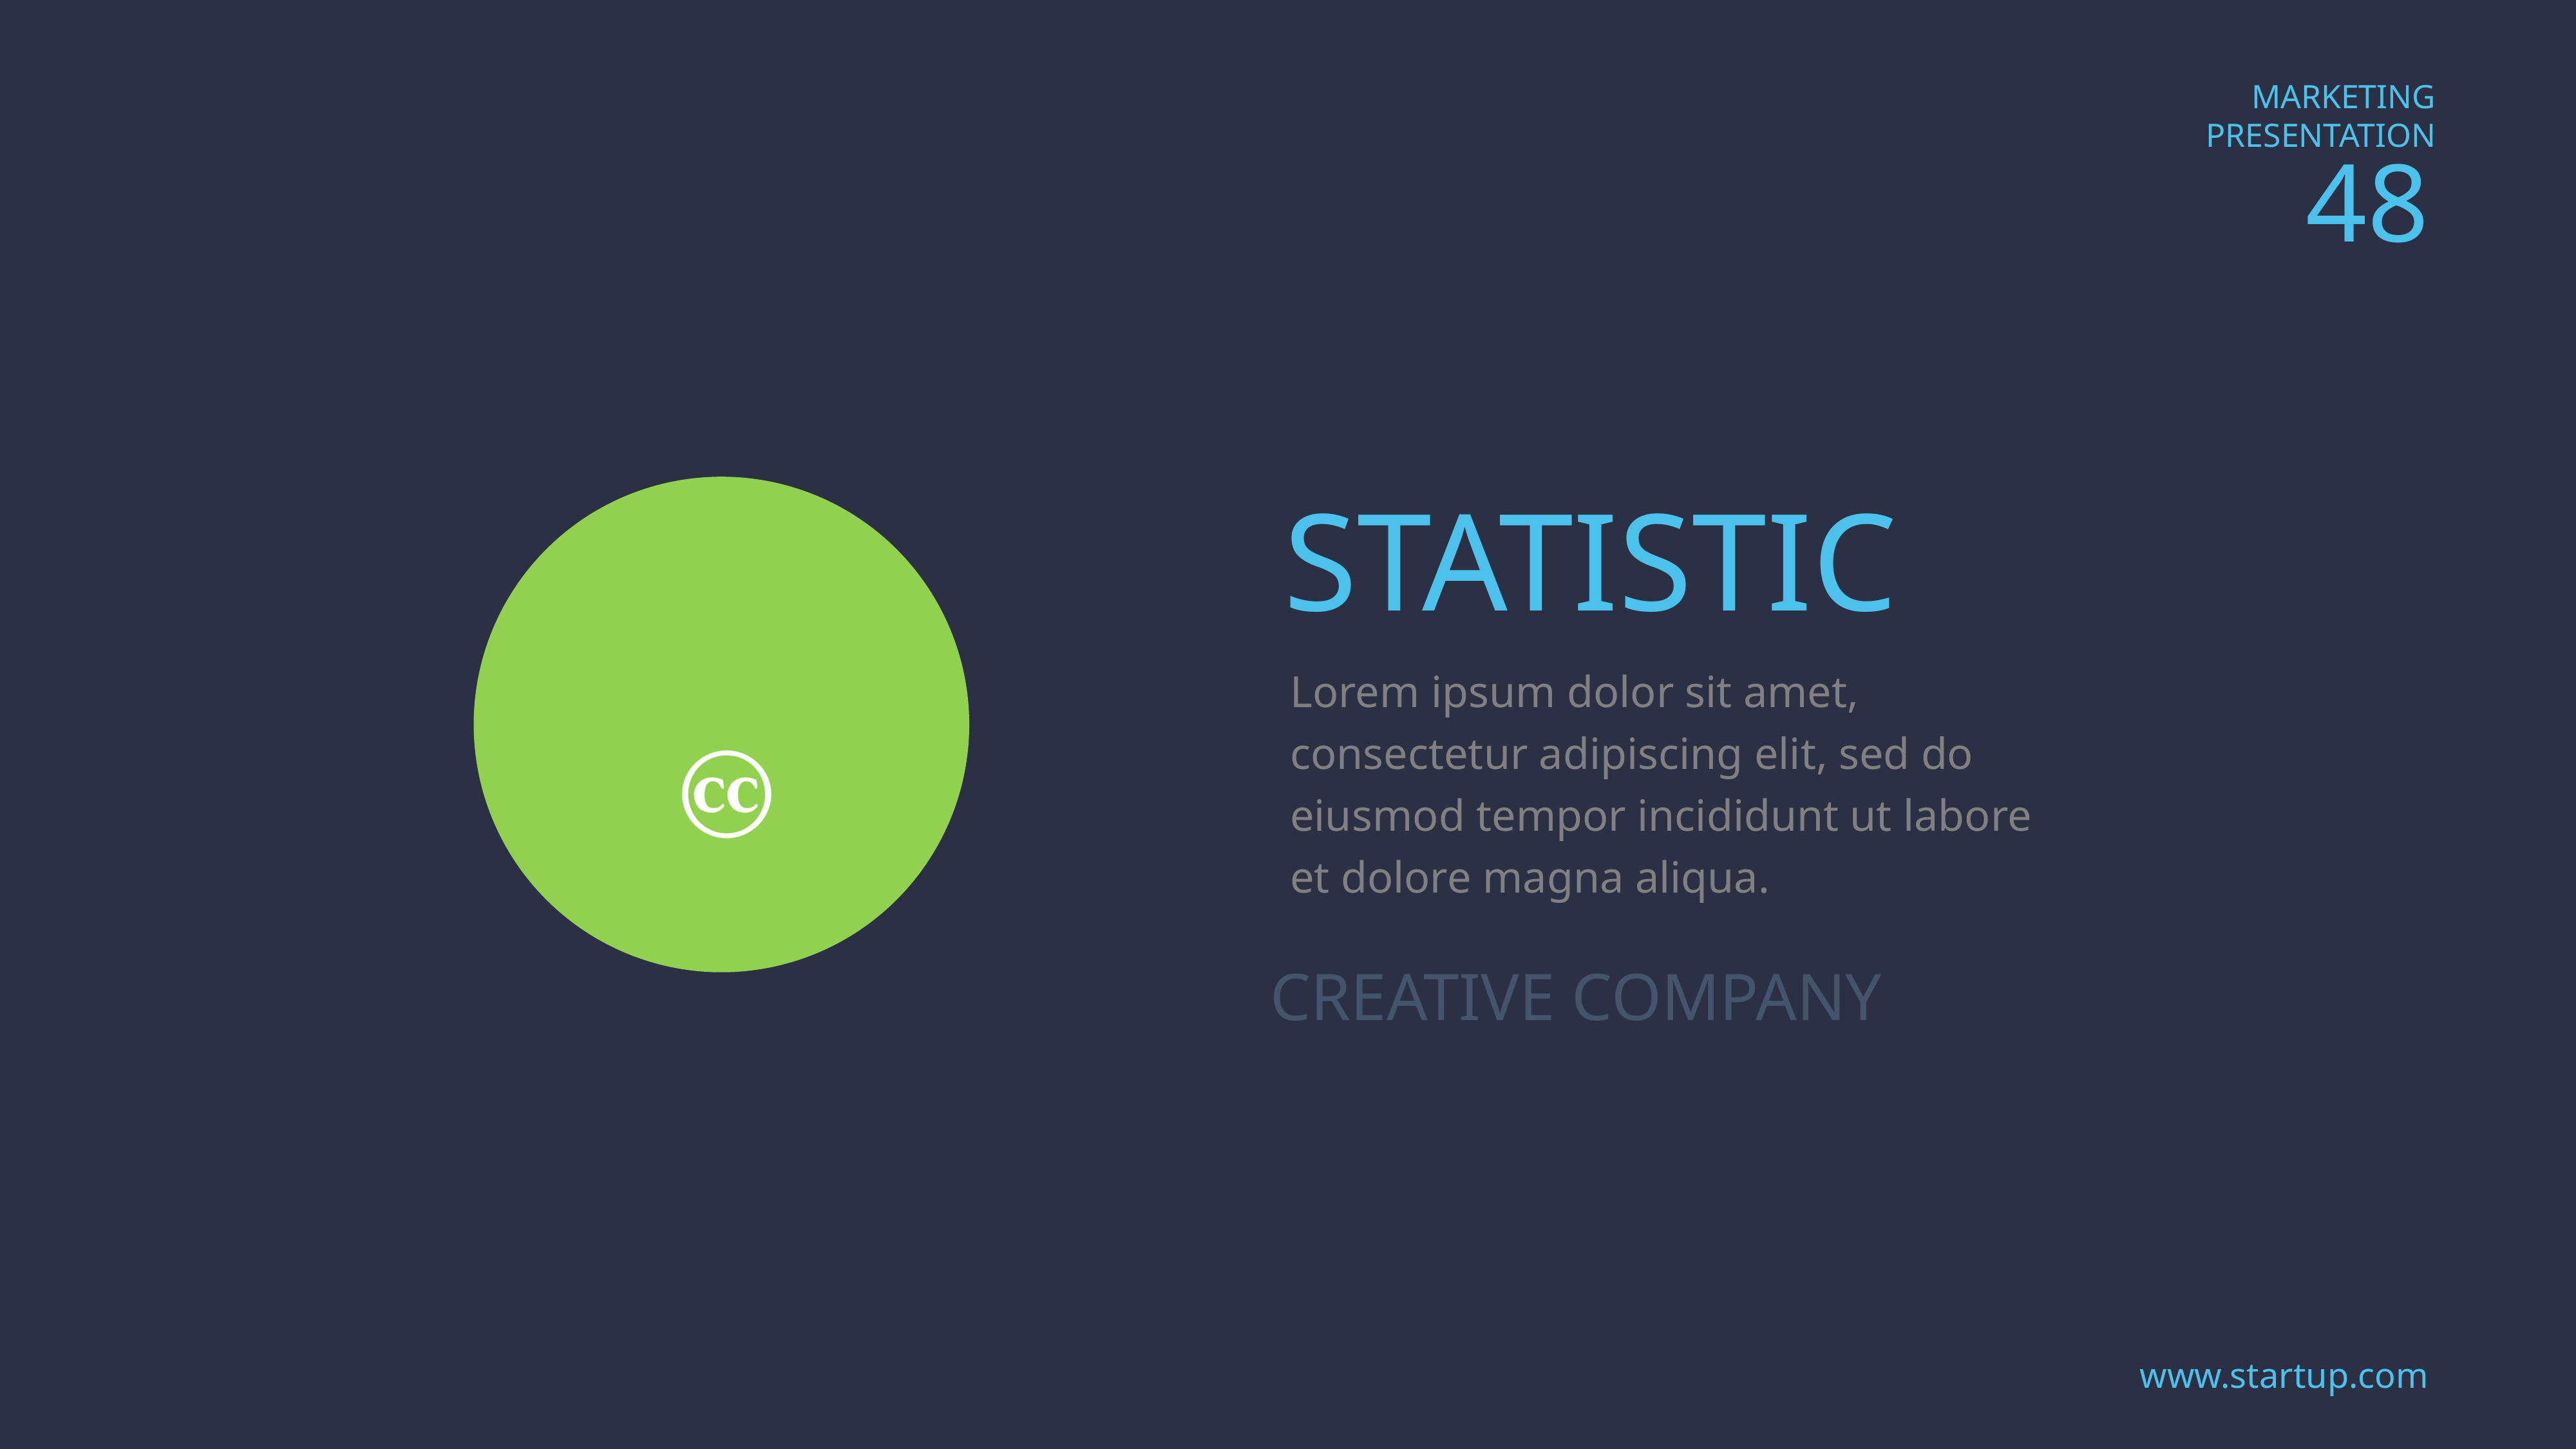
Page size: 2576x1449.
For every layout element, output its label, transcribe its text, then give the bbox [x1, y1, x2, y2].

text_box CREATIVE COMPANY [1270, 955, 1883, 1034]
text_box Lorem ipsum dolor sit amet, consectetur adipiscing elit, sed do eiusmod tempor incididunt ut labore et dolore magna aliqua. [1290, 654, 2078, 902]
text_box STATISTIC [1283, 476, 1897, 638]
text_box [473, 476, 971, 973]
text_box  [589, 563, 873, 886]
